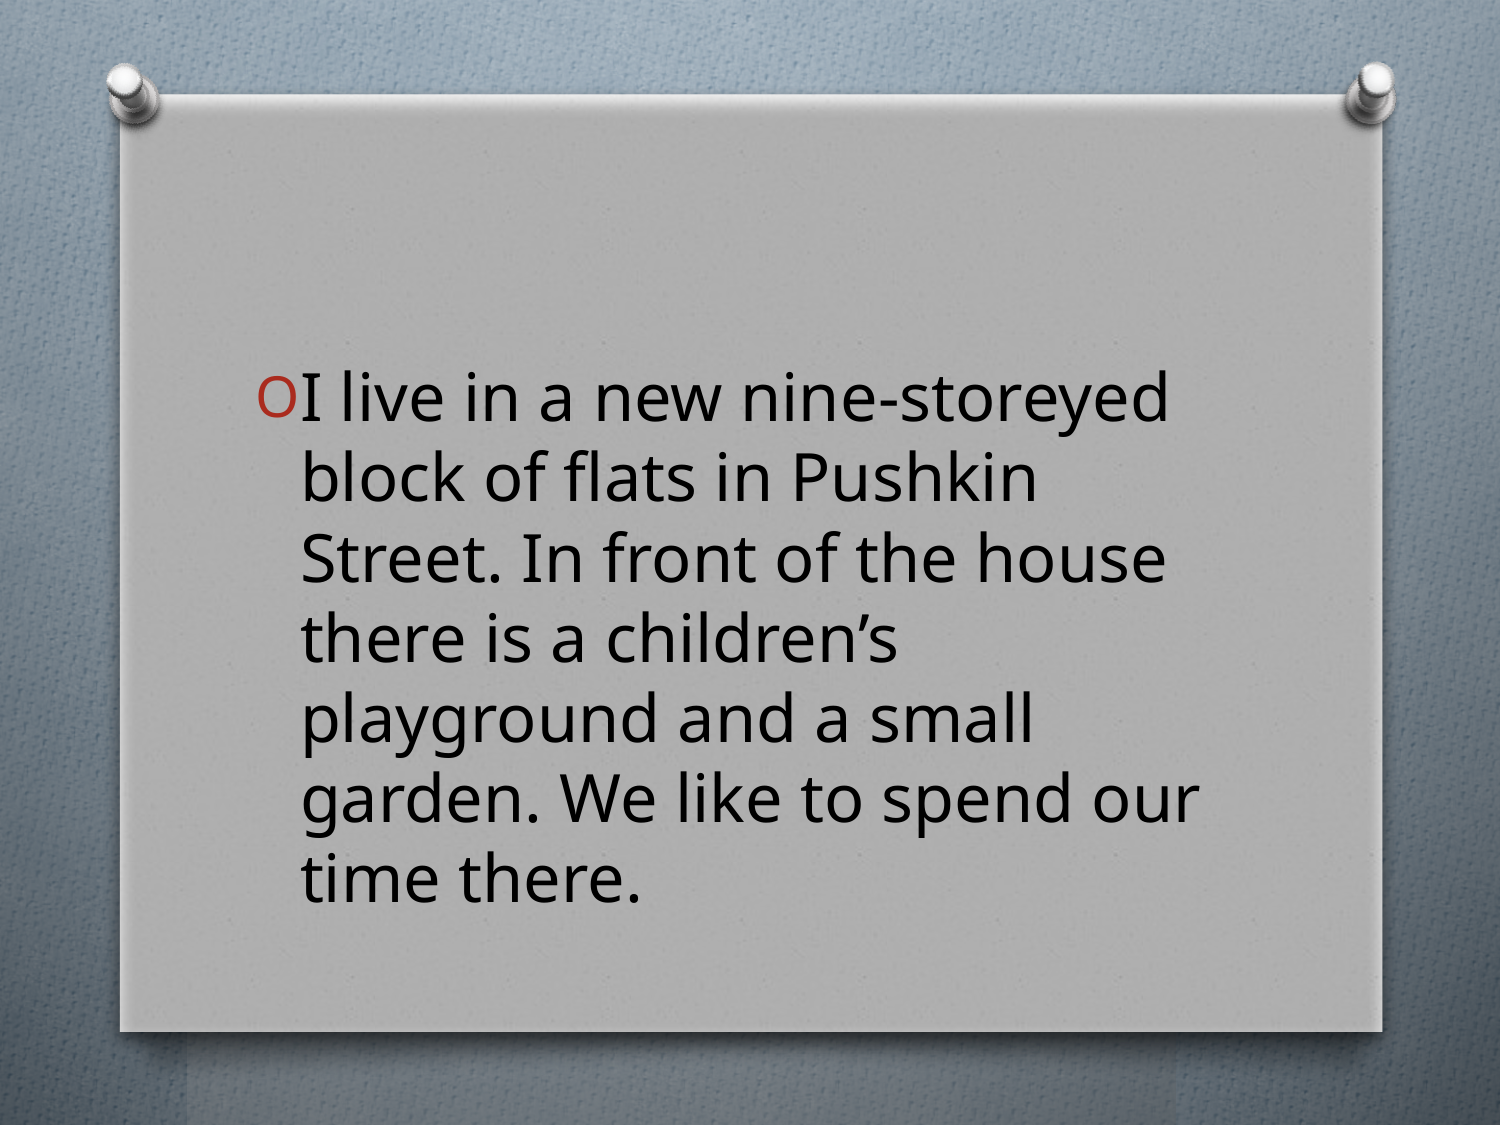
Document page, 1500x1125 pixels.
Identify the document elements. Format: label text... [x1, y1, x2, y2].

list I live in a new nine-storeyed block of flats in Pushkin Street. In front of the house there is a children’s playground and a small garden. We like to spend our time there. [240, 347, 1257, 939]
picture [75, 29, 198, 153]
picture [1317, 35, 1439, 156]
